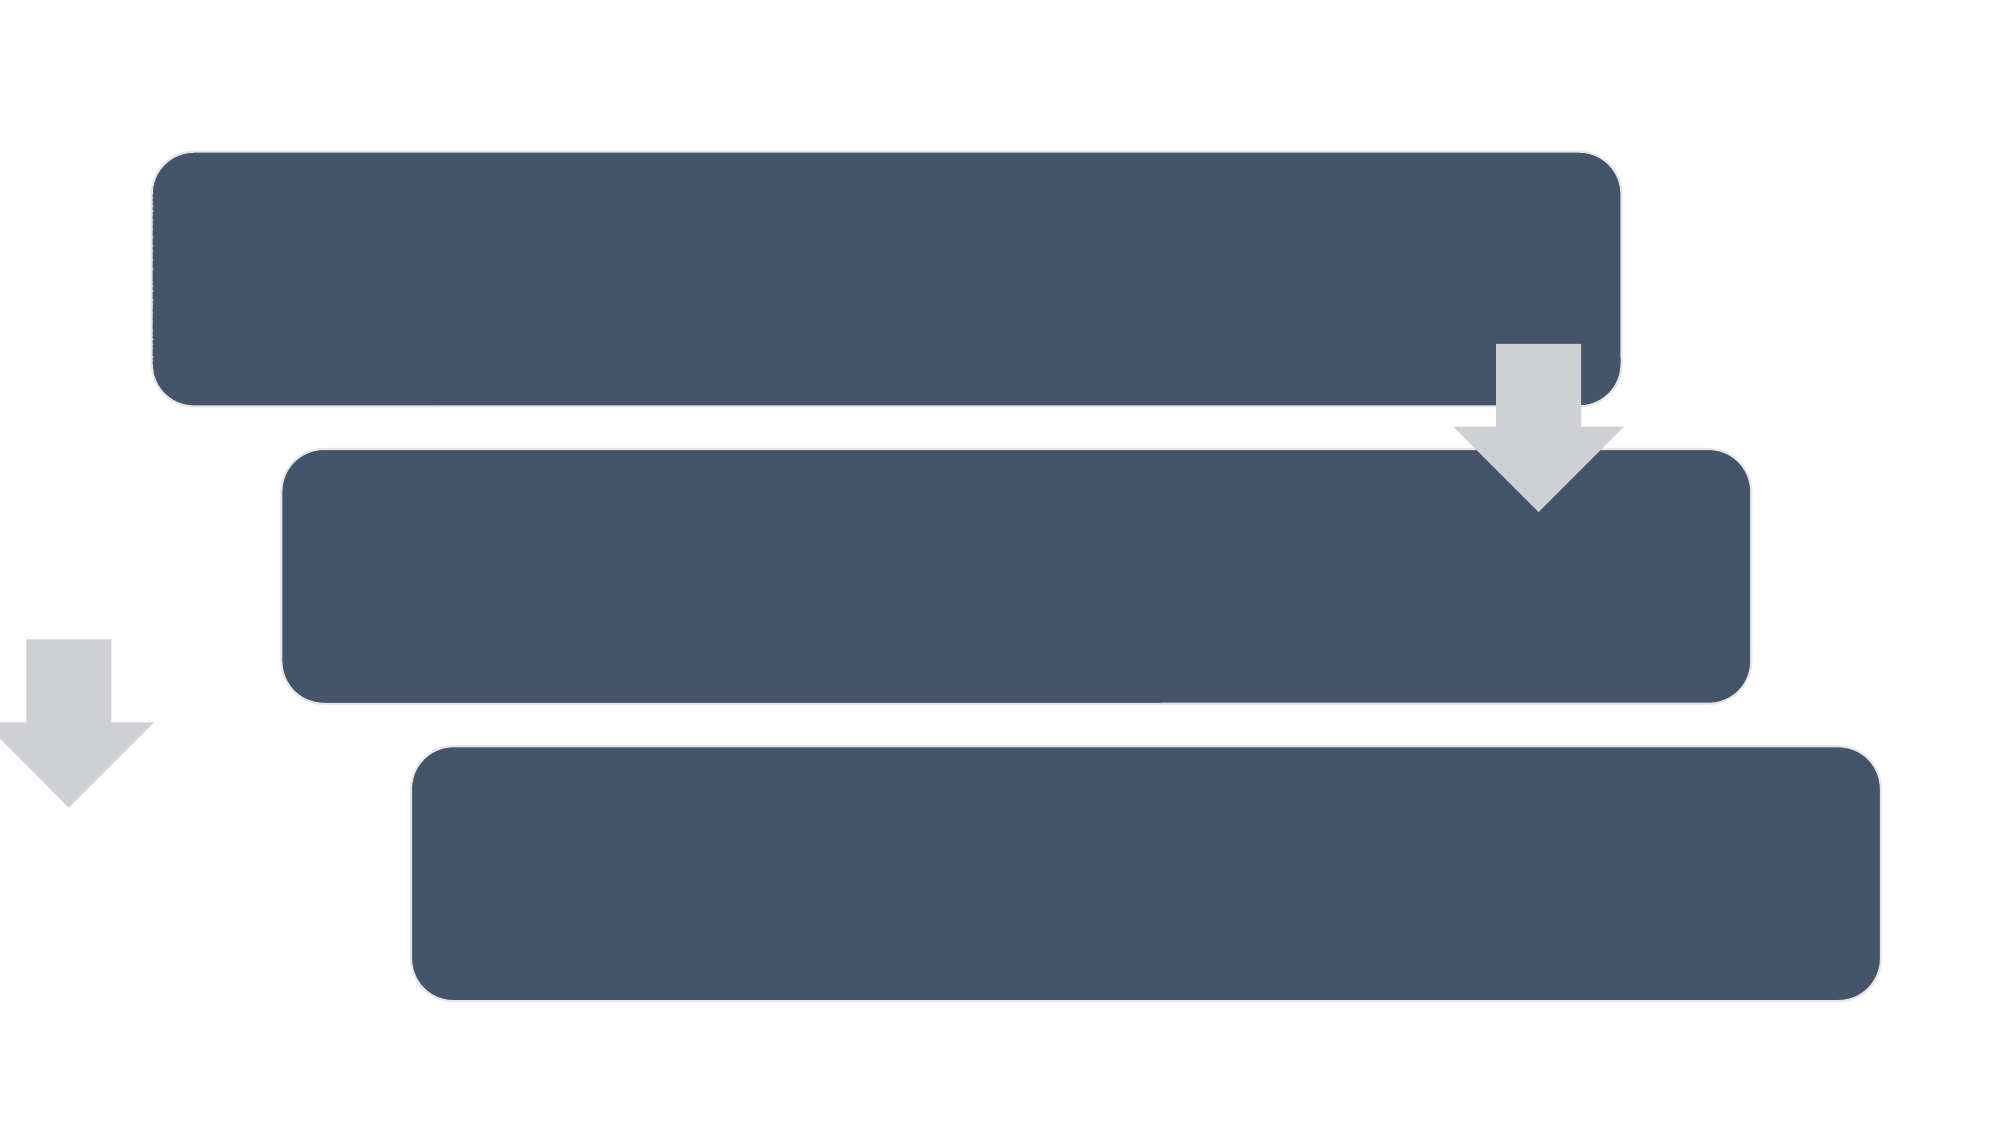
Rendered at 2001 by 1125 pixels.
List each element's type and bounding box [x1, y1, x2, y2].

list [151, 151, 1881, 1002]
